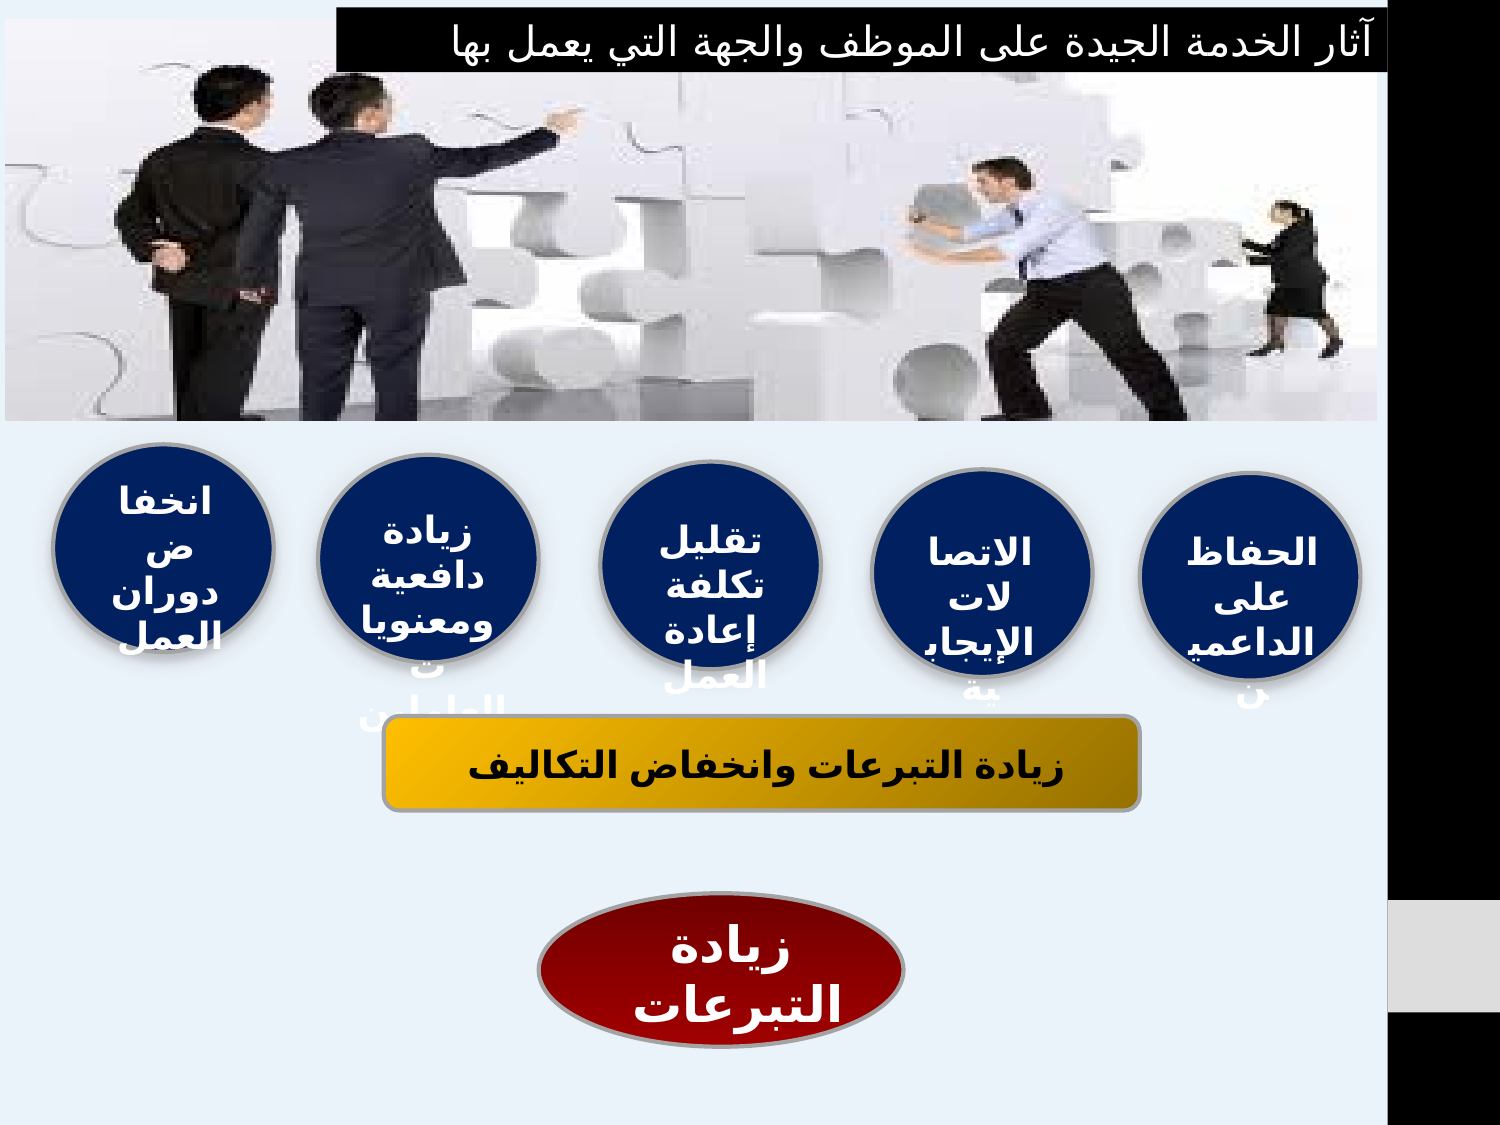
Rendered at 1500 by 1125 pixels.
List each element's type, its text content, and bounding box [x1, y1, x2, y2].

text_box زيادة التبرعات [600, 905, 863, 1040]
text_box [536, 910, 600, 1030]
text_box زيادة التبرعات وانخفاض التكاليف [381, 713, 1142, 813]
text_box [616, 891, 827, 905]
text_box [635, 1040, 807, 1049]
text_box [52, 443, 1361, 682]
picture [5, 18, 1377, 422]
text_box [863, 919, 906, 1021]
text_box آثار الخدمة الجيدة على الموظف والجهة التي يعمل بها [336, 7, 1388, 73]
